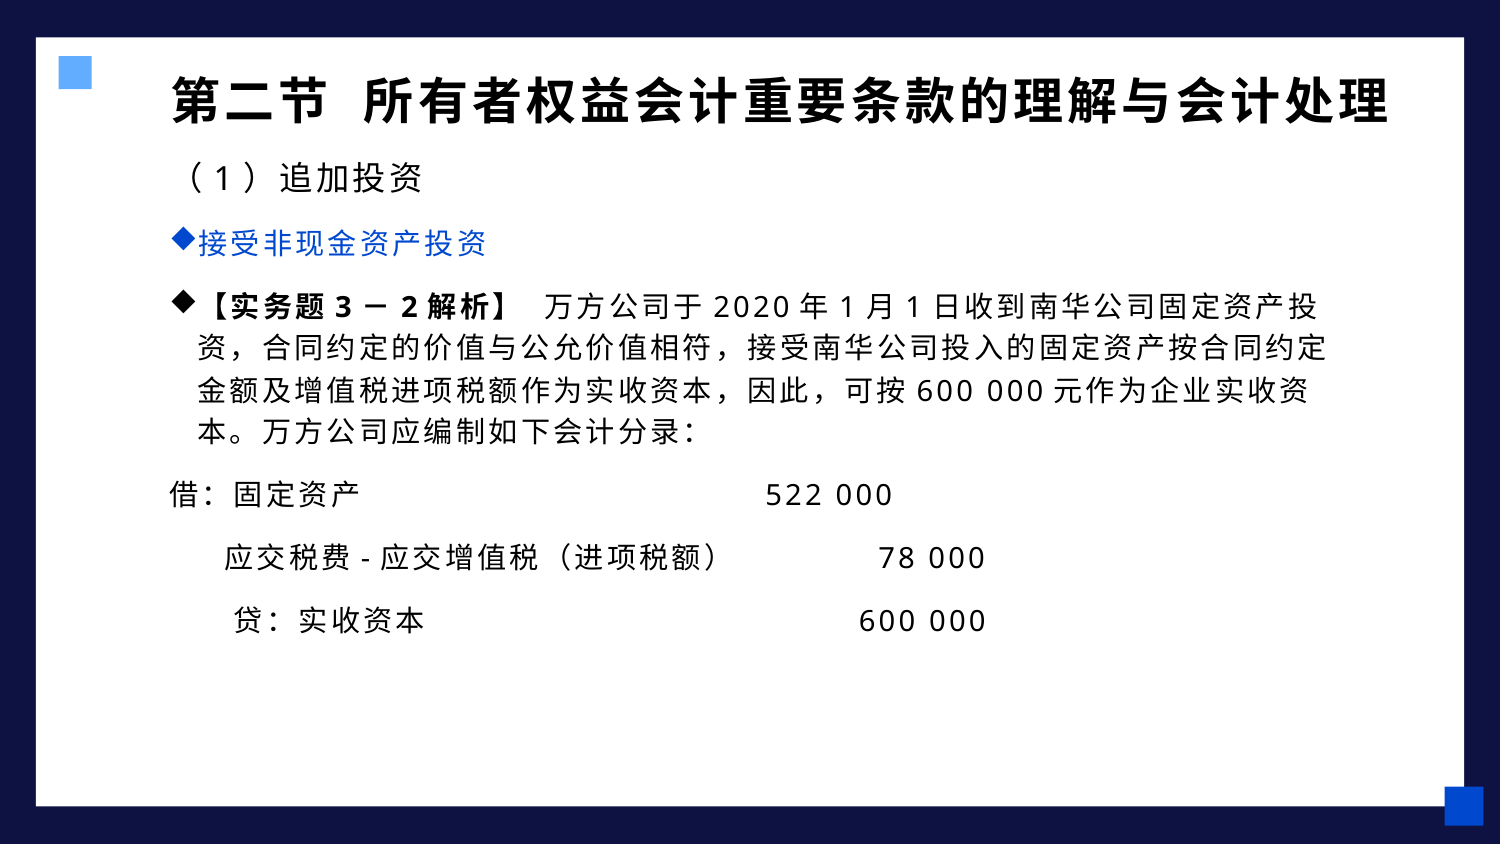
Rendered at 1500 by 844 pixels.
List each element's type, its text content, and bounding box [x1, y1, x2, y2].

list （1）追加投资 接受非现金资产投资 【实务题3－2解析】 万方公司于2020年1月1日收到南华公司固定资产投资，合同约定的价值与公允价值相符，接受南华公司投入的固定资产按合同约定金额及增值税进项税额作为实收资本，因此，可按600 000元作为企业实收资本。万方公司应编制如下会计分录： 借：固定资产 522 000 应交税费-应交增值税（进项税额） 78 000 贷：实收资本 600 000 [152, 149, 1373, 574]
title 第二节 所有者权益会计重要条款的理解与会计处理 [141, 48, 1415, 139]
